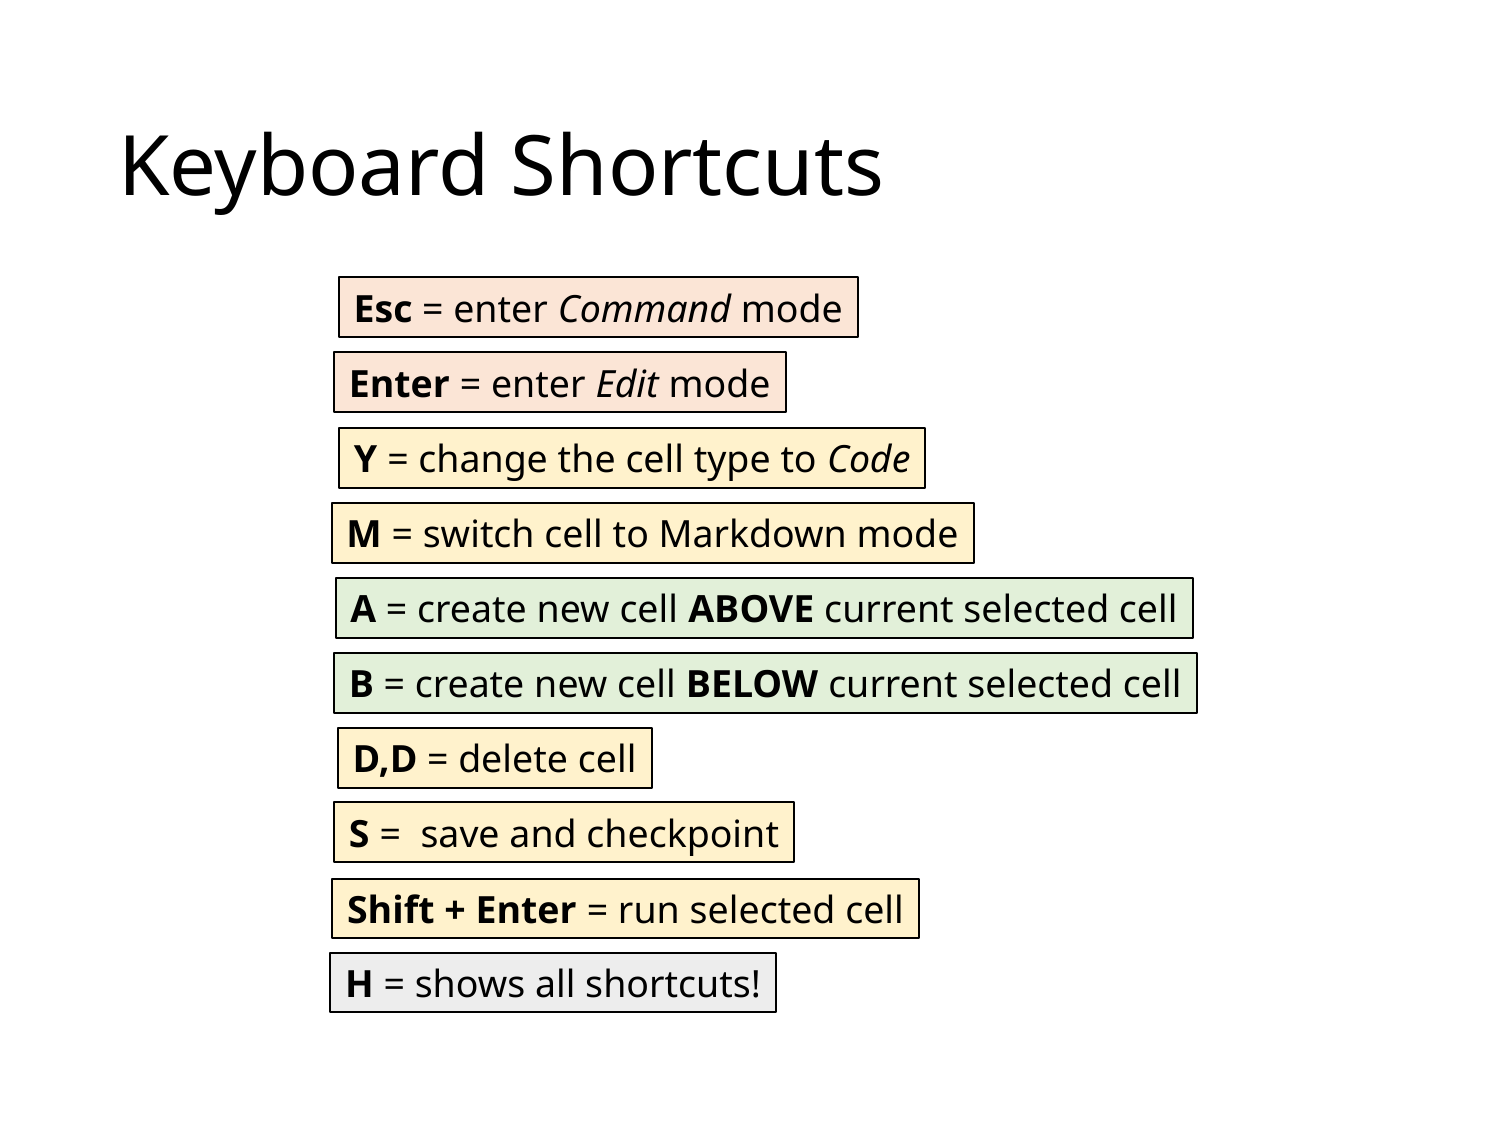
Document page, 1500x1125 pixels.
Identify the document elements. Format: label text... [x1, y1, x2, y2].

text_box A = create new cell ABOVE current selected cell [335, 577, 1193, 638]
text_box Shift + Enter = run selected cell [332, 878, 920, 939]
text_box Y = change the cell type to Code [339, 427, 926, 488]
title Keyboard Shortcuts [103, 59, 1397, 278]
text_box Esc = enter Command mode [338, 277, 858, 337]
text_box S = save and checkpoint [334, 802, 795, 862]
text_box B = create new cell BELOW current selected cell [333, 652, 1197, 713]
text_box Enter = enter Edit mode [334, 352, 786, 413]
text_box D,D = delete cell [337, 728, 652, 788]
text_box M = switch cell to Markdown mode [331, 502, 974, 563]
text_box H = shows all shortcuts! [330, 952, 777, 1013]
